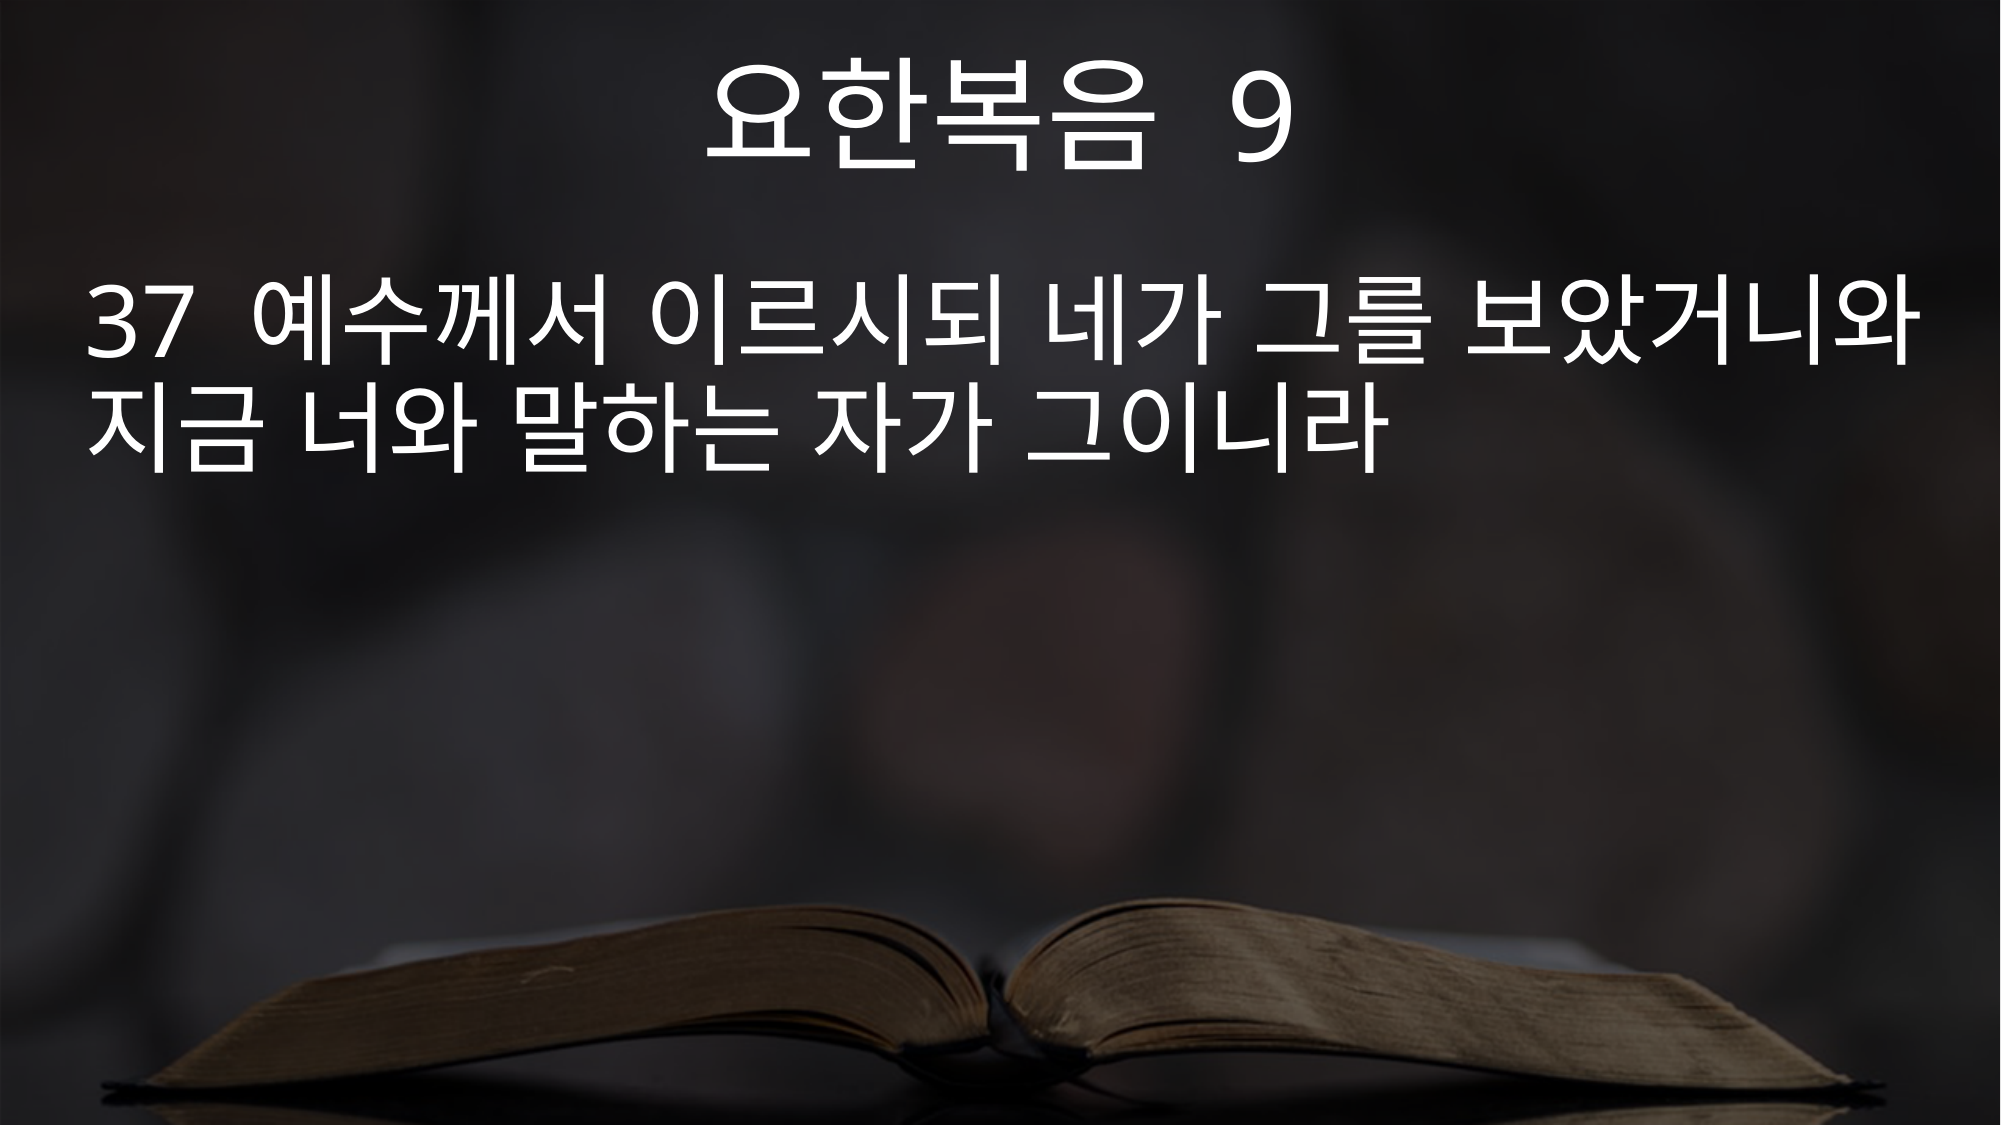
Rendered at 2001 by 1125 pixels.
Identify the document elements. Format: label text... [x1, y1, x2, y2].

list 37 예수께서 이르시되 네가 그를 보았거니와 지금 너와 말하는 자가 그이니라 [69, 263, 1953, 423]
footer 요한복음 9 [0, 32, 2000, 192]
picture [0, 0, 2001, 1125]
